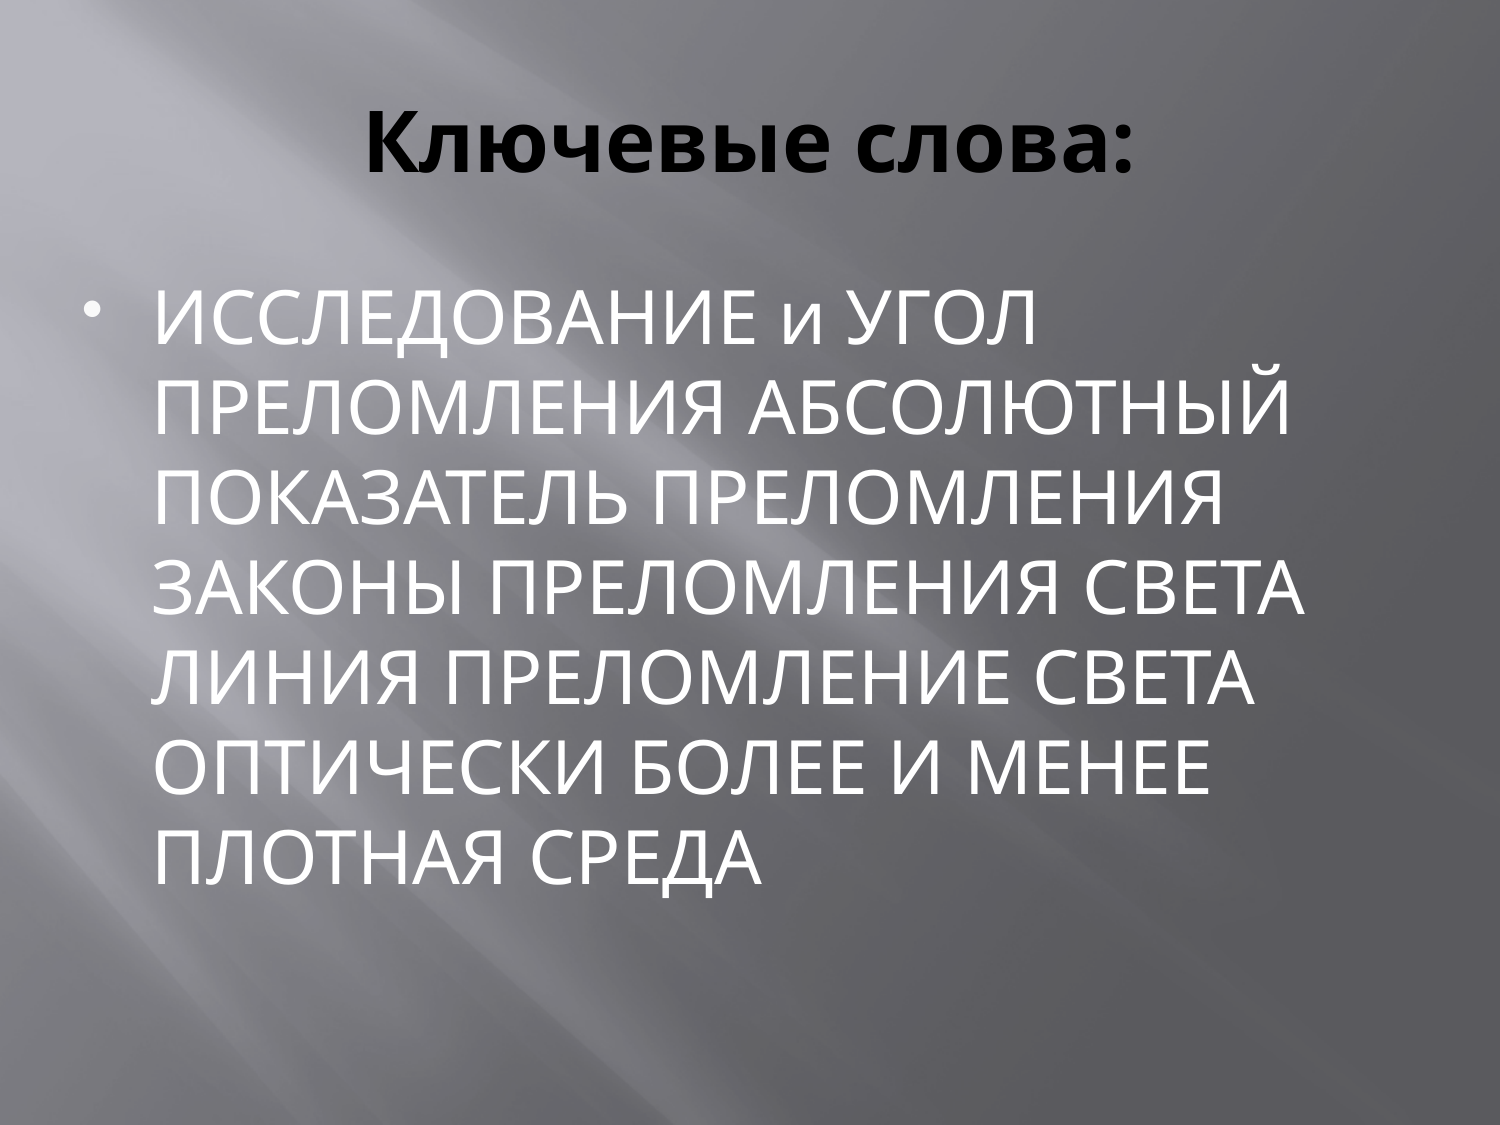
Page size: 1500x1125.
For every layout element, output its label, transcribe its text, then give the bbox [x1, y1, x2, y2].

list ИССЛЕДОВАНИЕ и УГОЛ ПРЕЛОМЛЕНИЯ АБСОЛЮТНЫЙ ПОКАЗАТЕЛЬ ПРЕЛОМЛЕНИЯ ЗАКОНЫ ПРЕЛОМЛЕНИЯ СВЕТА ЛИНИЯ ПРЕЛОМЛЕНИЕ СВЕТА ОПТИЧЕСКИ БОЛЕЕ И МЕНЕЕ ПЛОТНАЯ СРЕДА [46, 262, 1465, 1035]
title Ключевые слова: [75, 45, 1425, 233]
